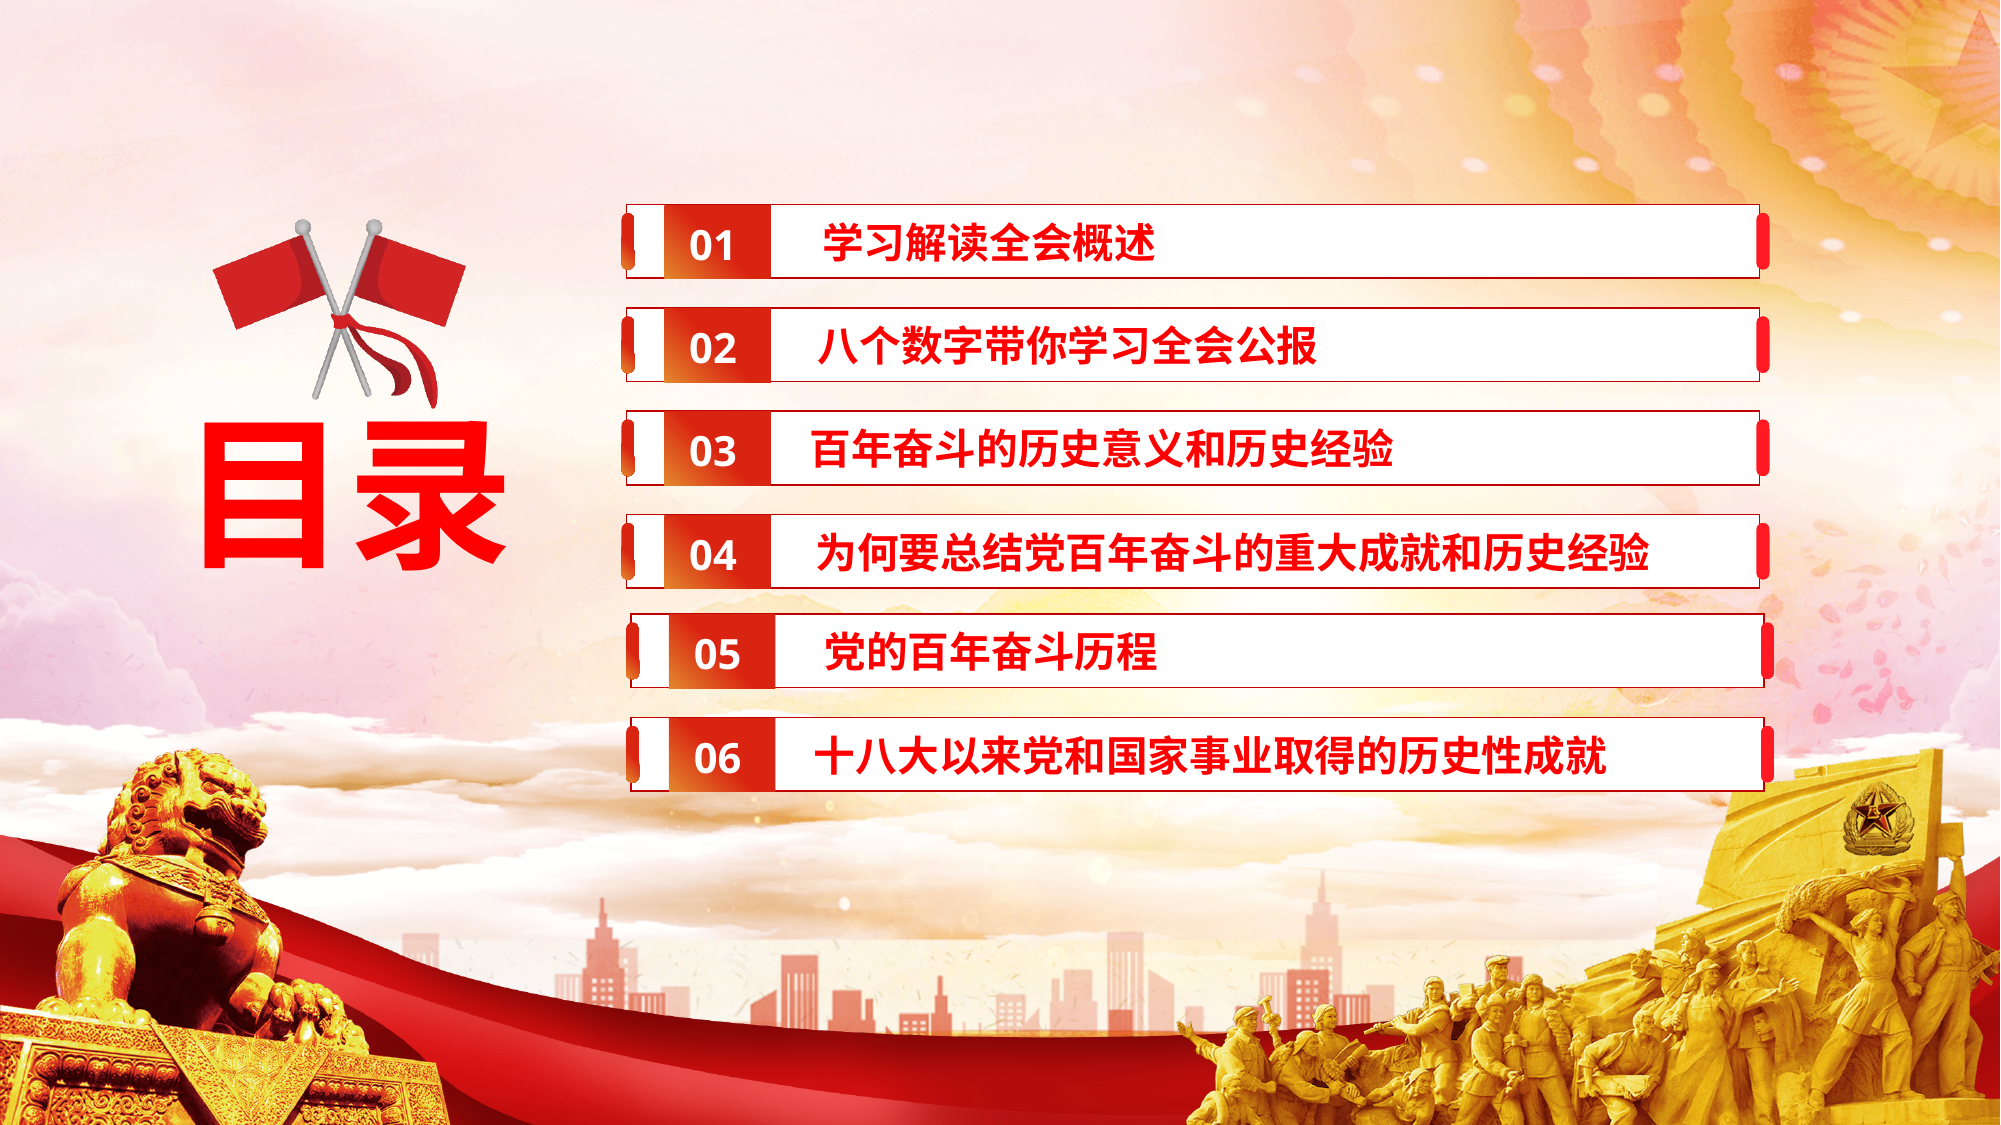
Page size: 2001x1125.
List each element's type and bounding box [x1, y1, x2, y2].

picture [0, 0, 2000, 1125]
text_box [626, 614, 1775, 689]
text_box [626, 717, 1775, 792]
text_box [621, 411, 1770, 486]
text_box [621, 307, 1770, 383]
text_box [621, 204, 1770, 279]
text_box [621, 514, 1770, 589]
